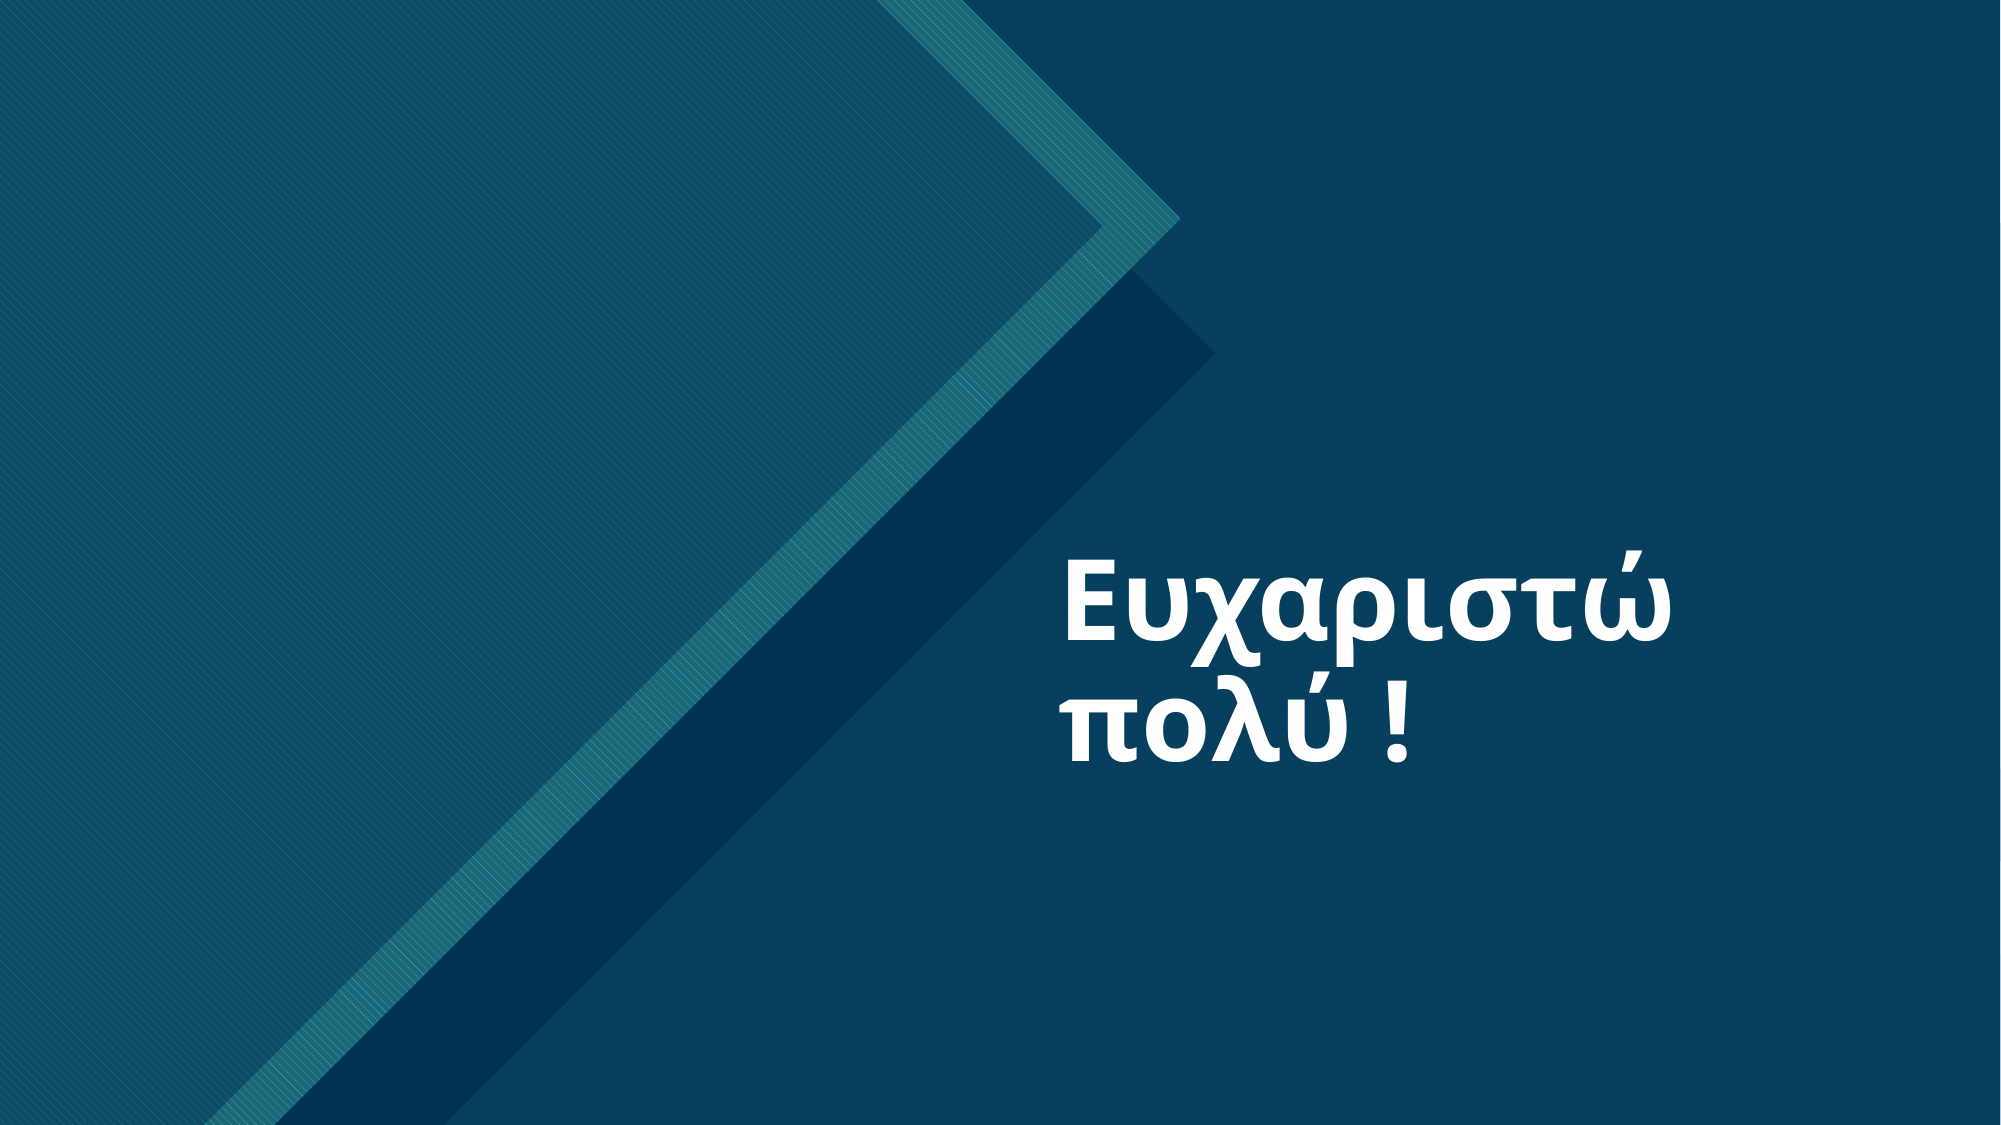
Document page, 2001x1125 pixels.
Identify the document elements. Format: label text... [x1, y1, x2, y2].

title Ευχαριστώ πολύ ! [1043, 562, 1855, 767]
picture [1633, 551, 1640, 557]
picture [1625, 556, 1632, 562]
picture [1627, 551, 1638, 562]
